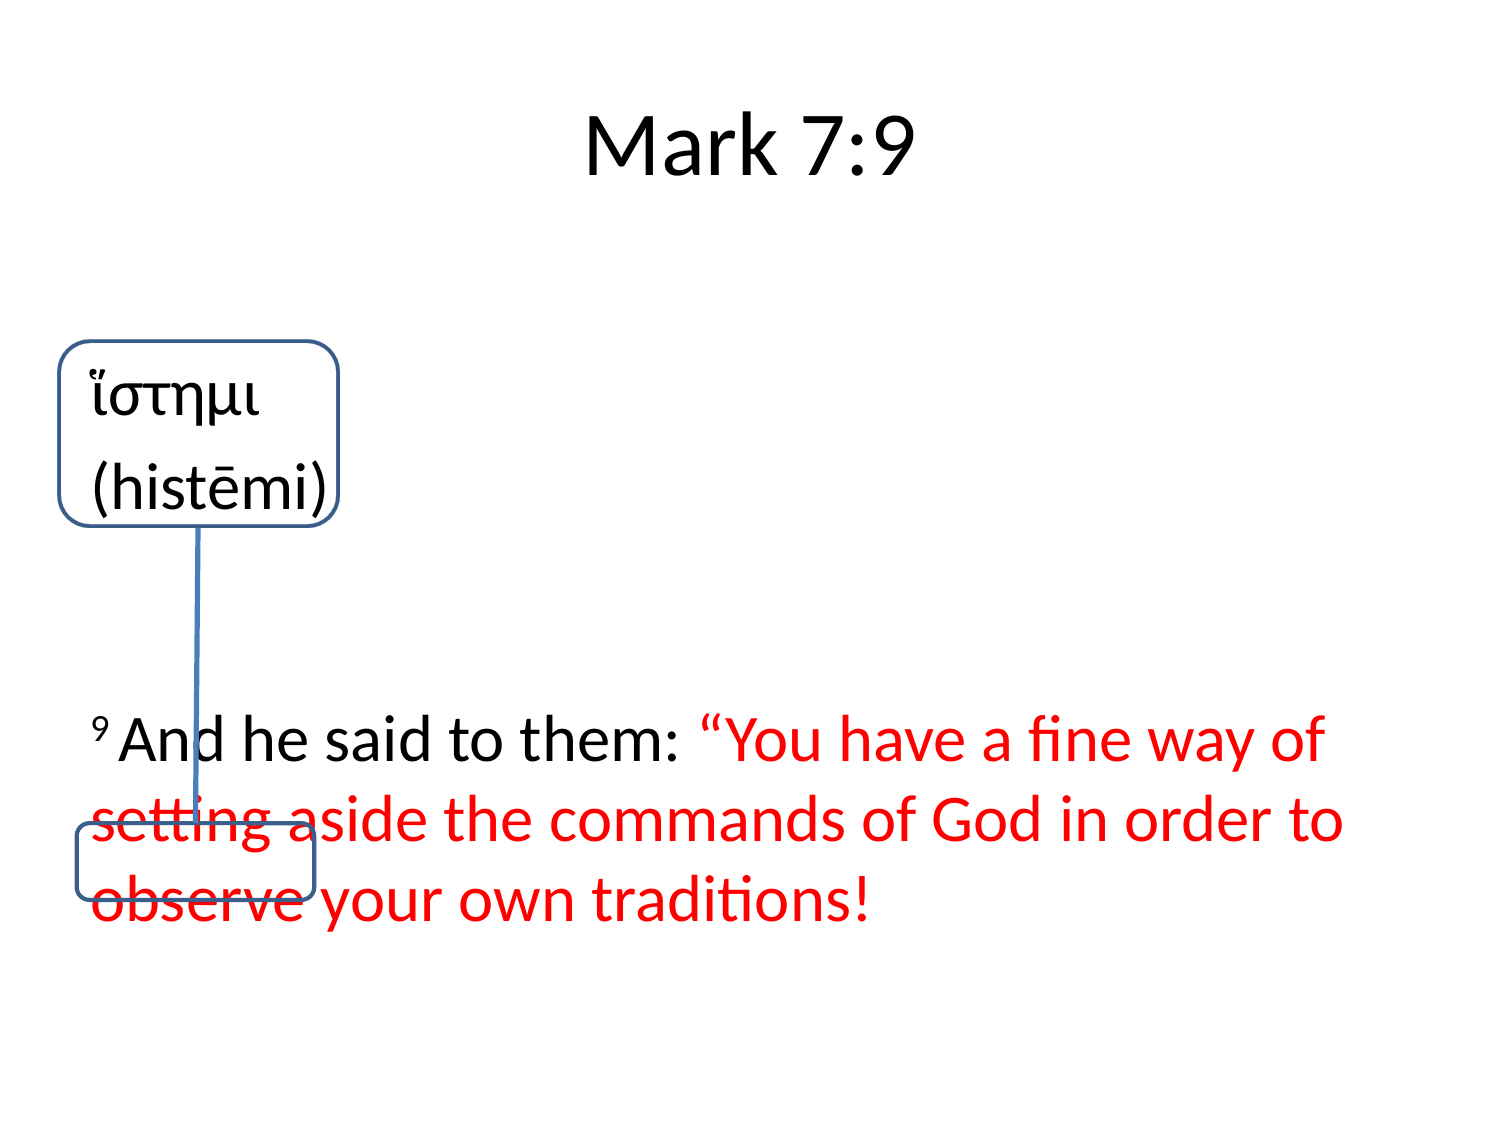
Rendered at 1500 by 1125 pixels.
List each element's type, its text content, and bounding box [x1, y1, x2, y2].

list ἵστημι (histēmi) 9 And he said to them: “You have a fine way of setting aside the commands of God in order to observe your own traditions! [75, 262, 1425, 1005]
picture [56, 339, 340, 529]
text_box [195, 527, 199, 824]
title Mark 7:9 [75, 45, 1425, 233]
text_box [74, 821, 317, 903]
